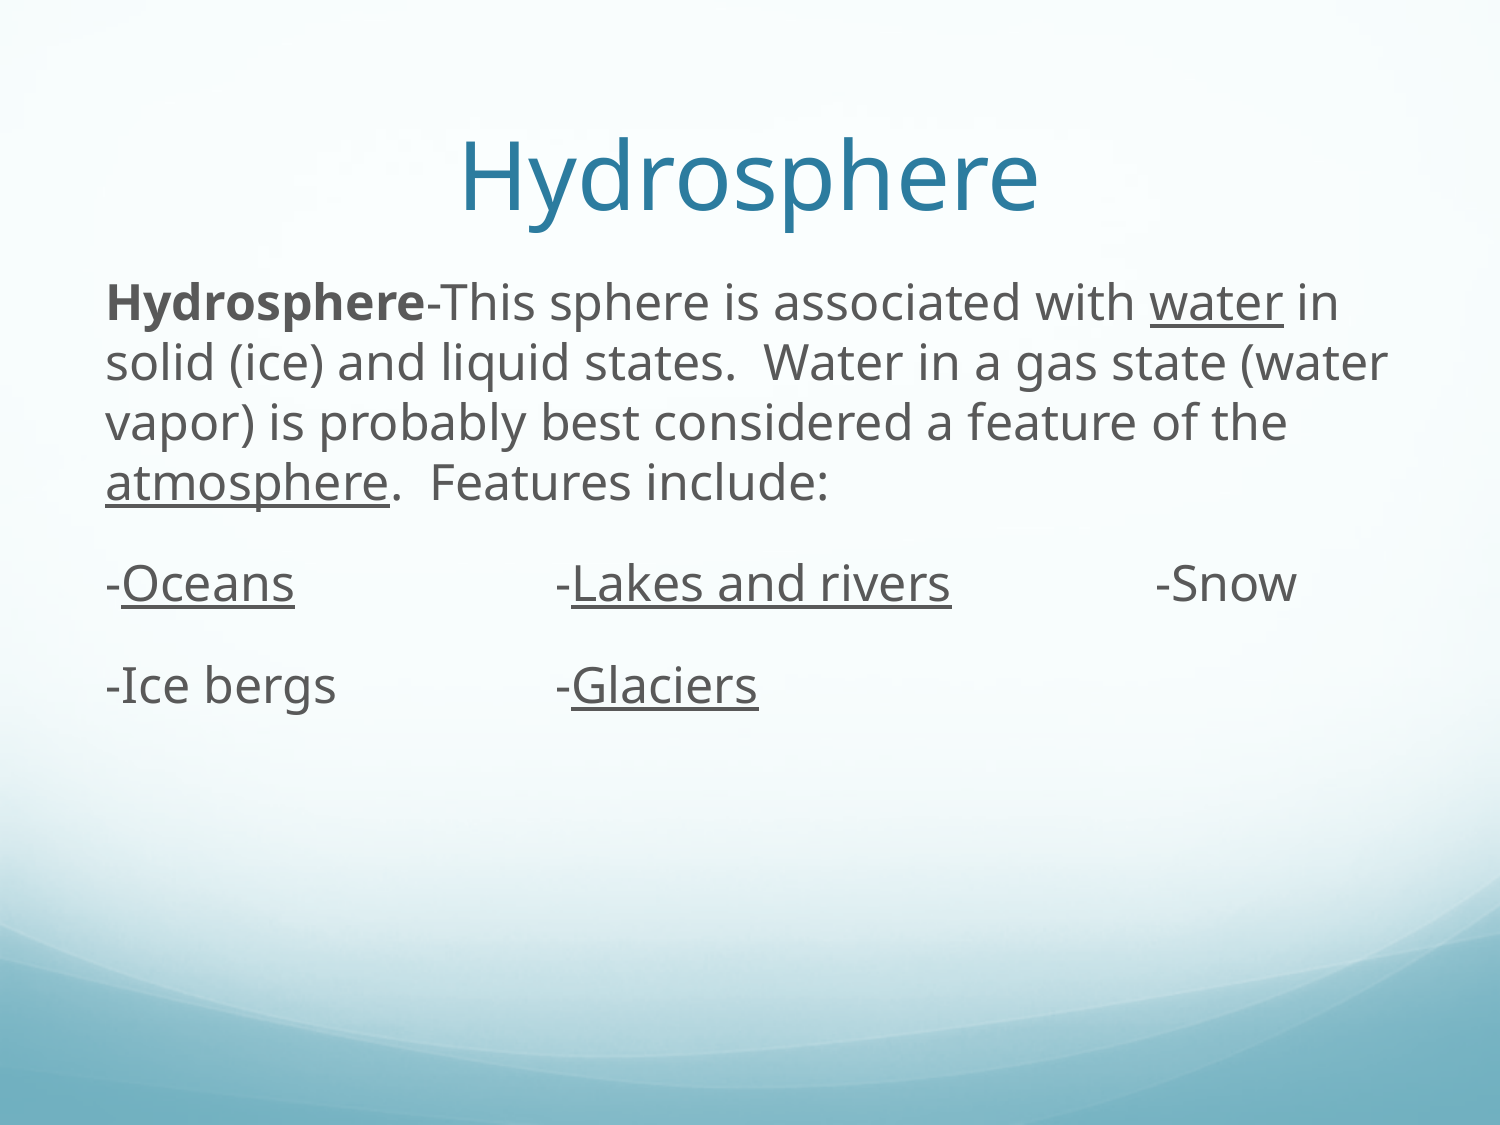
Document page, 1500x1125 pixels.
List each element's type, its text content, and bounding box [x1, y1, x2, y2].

list Hydrosphere-This sphere is associated with water in solid (ice) and liquid states. Water in a gas state (water vapor) is probably best considered a feature of the atmosphere. Features include: -Oceans -Lakes and rivers -Snow -Ice bergs -Glaciers [90, 262, 1410, 975]
title Hydrosphere [90, 17, 1410, 237]
